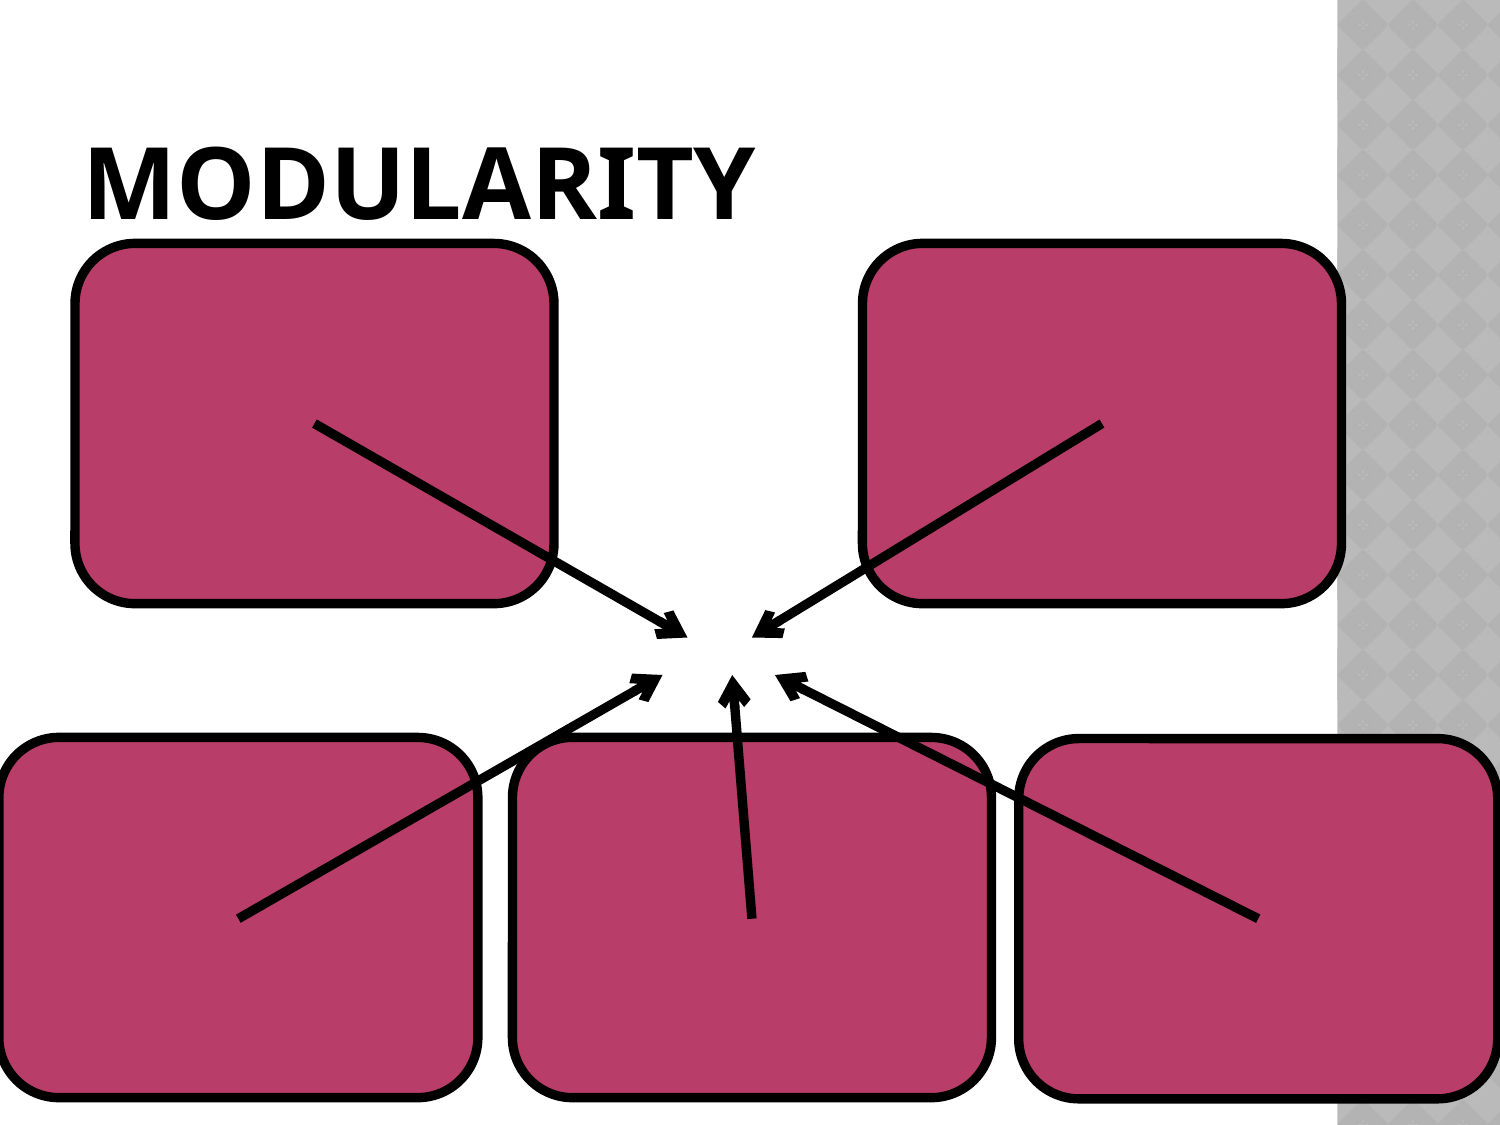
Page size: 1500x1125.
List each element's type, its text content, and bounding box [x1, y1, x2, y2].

text_box [859, 240, 1345, 607]
text_box [71, 240, 558, 607]
text_box [0, 734, 482, 1101]
text_box [509, 929, 995, 1101]
title Modularity [75, 52, 1263, 240]
text_box [1015, 735, 1500, 1103]
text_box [237, 423, 1259, 920]
